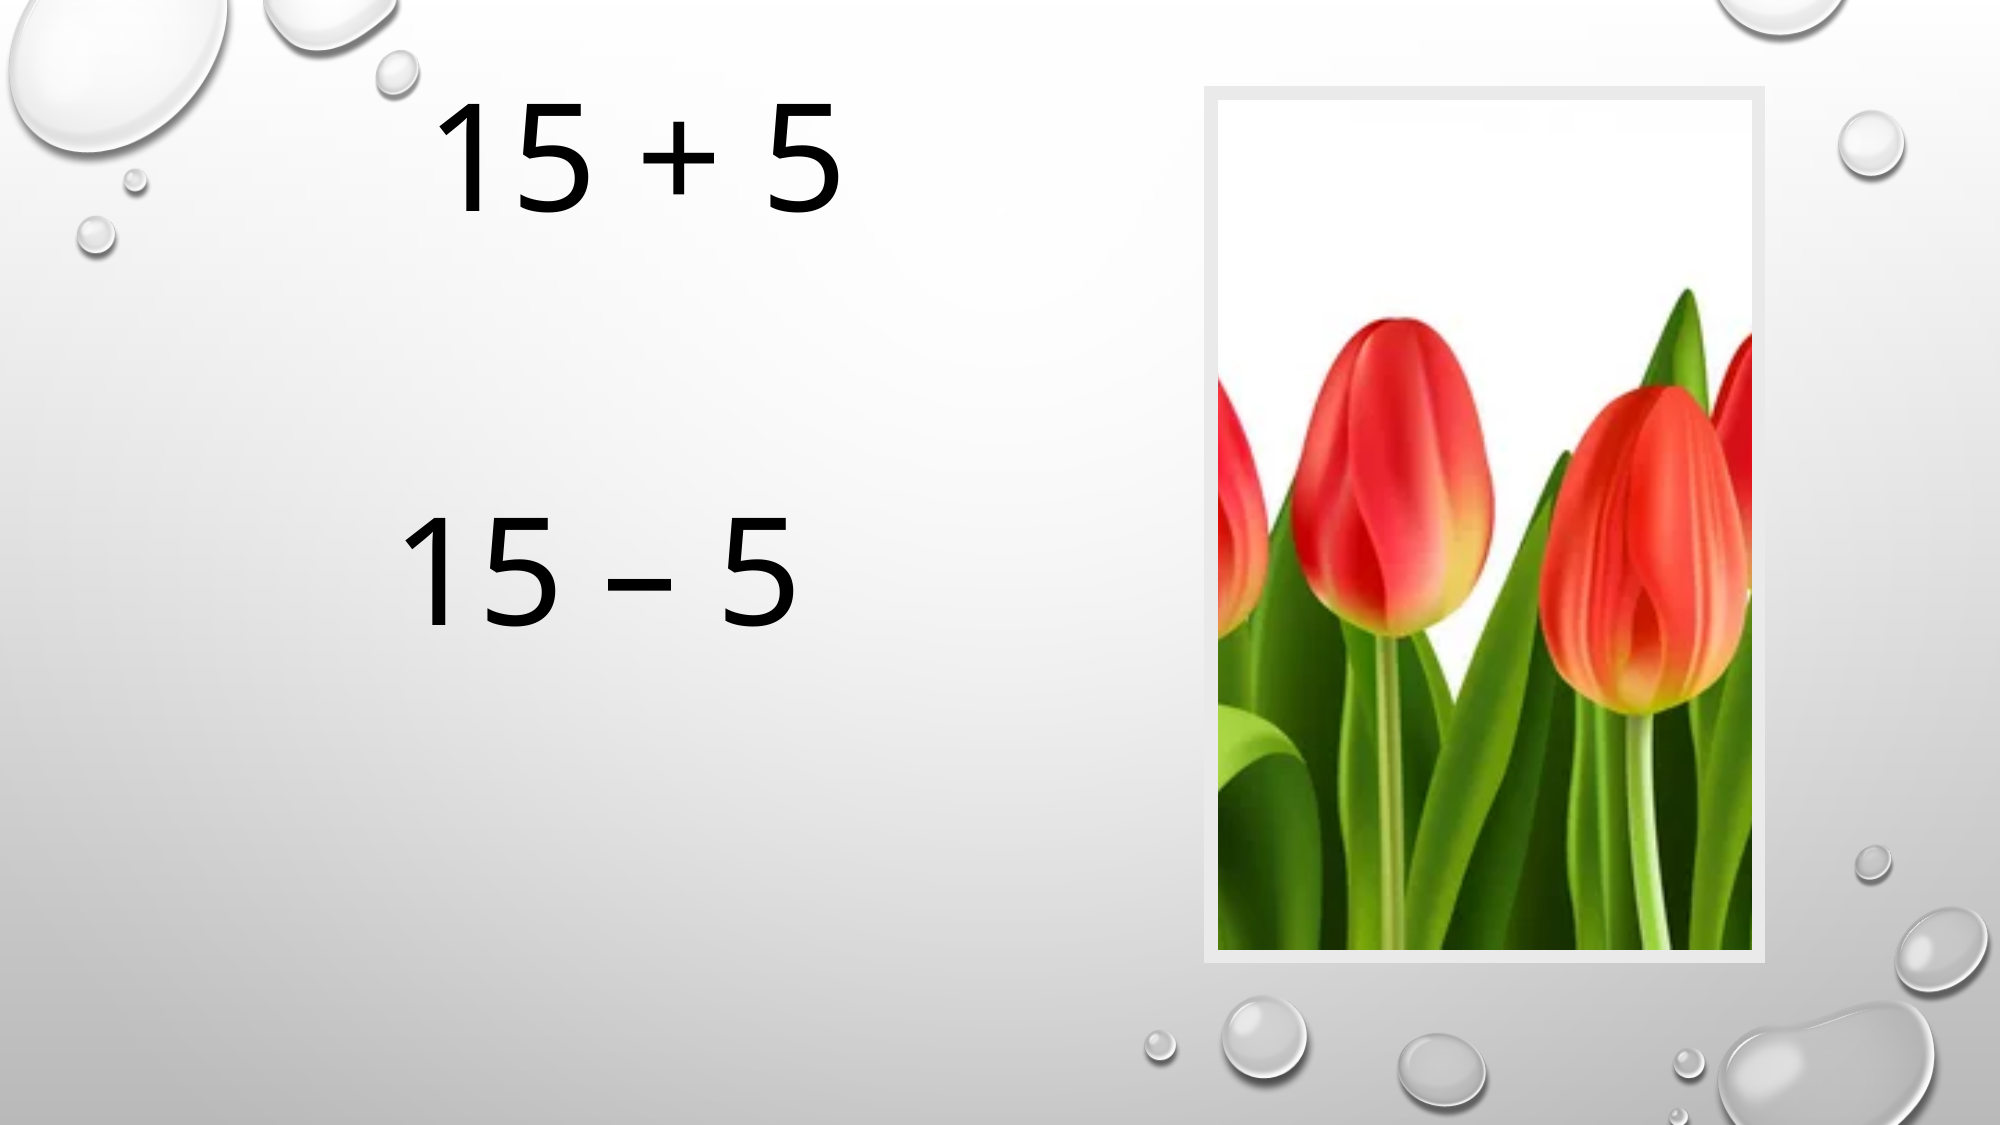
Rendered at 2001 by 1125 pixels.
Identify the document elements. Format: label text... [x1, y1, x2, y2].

picture [0, 0, 2000, 1125]
list 15 – 5 [149, 431, 1124, 950]
title 15 + 5 [149, 99, 1124, 431]
